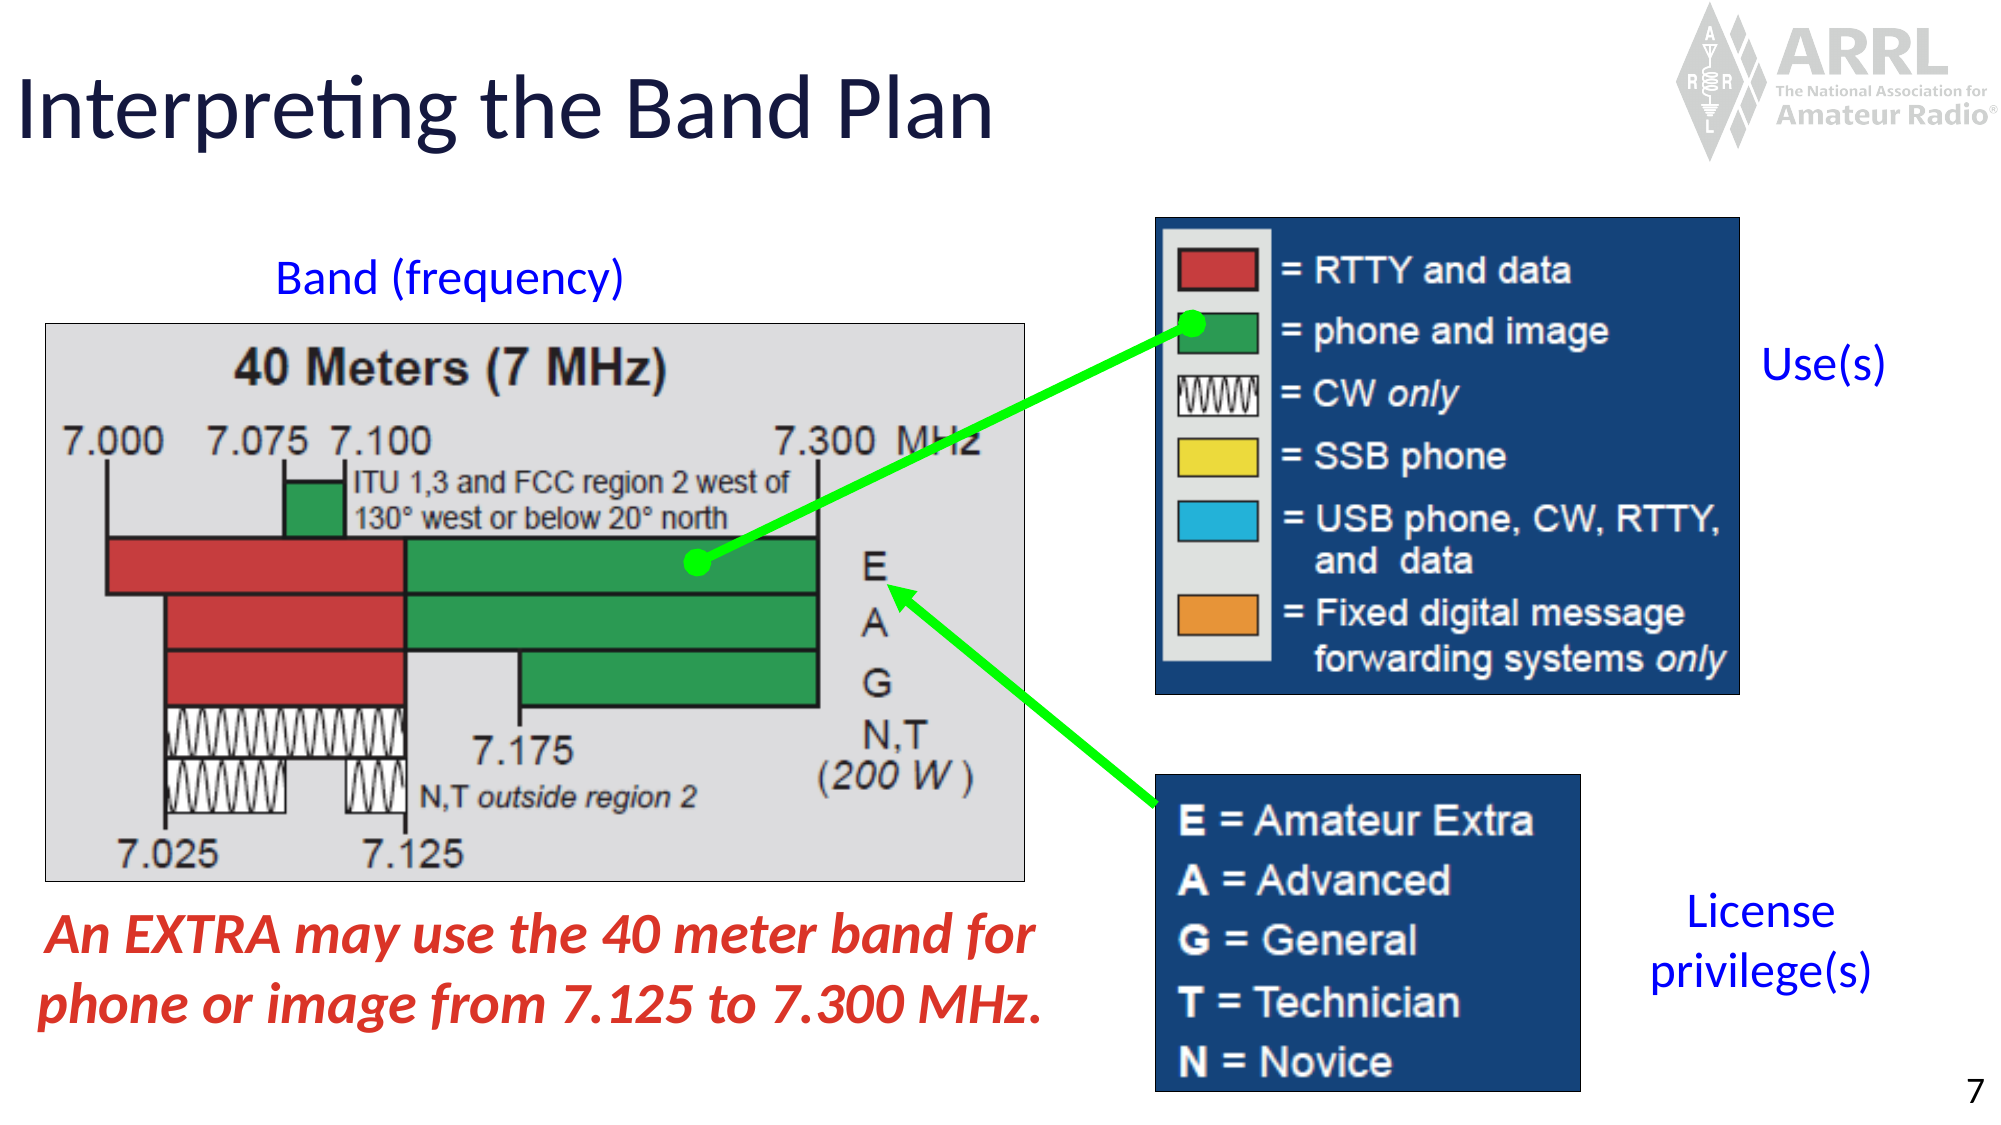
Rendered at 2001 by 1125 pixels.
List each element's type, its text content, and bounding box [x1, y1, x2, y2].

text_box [697, 323, 1193, 563]
text_box License privilege(s) [1612, 869, 1911, 1005]
text_box An EXTRA may use the 40 meter band for phone or image from 7.125 to 7.300 MHz. [0, 888, 1082, 1043]
picture [1155, 217, 1740, 695]
picture [1725, 0, 2000, 164]
picture [1155, 774, 1581, 1092]
text_box Use(s) [1746, 323, 2000, 399]
picture [45, 323, 1025, 882]
title Interpreting the Band Plan [0, 0, 1725, 218]
text_box Band (frequency) [260, 237, 911, 313]
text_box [886, 584, 1156, 806]
